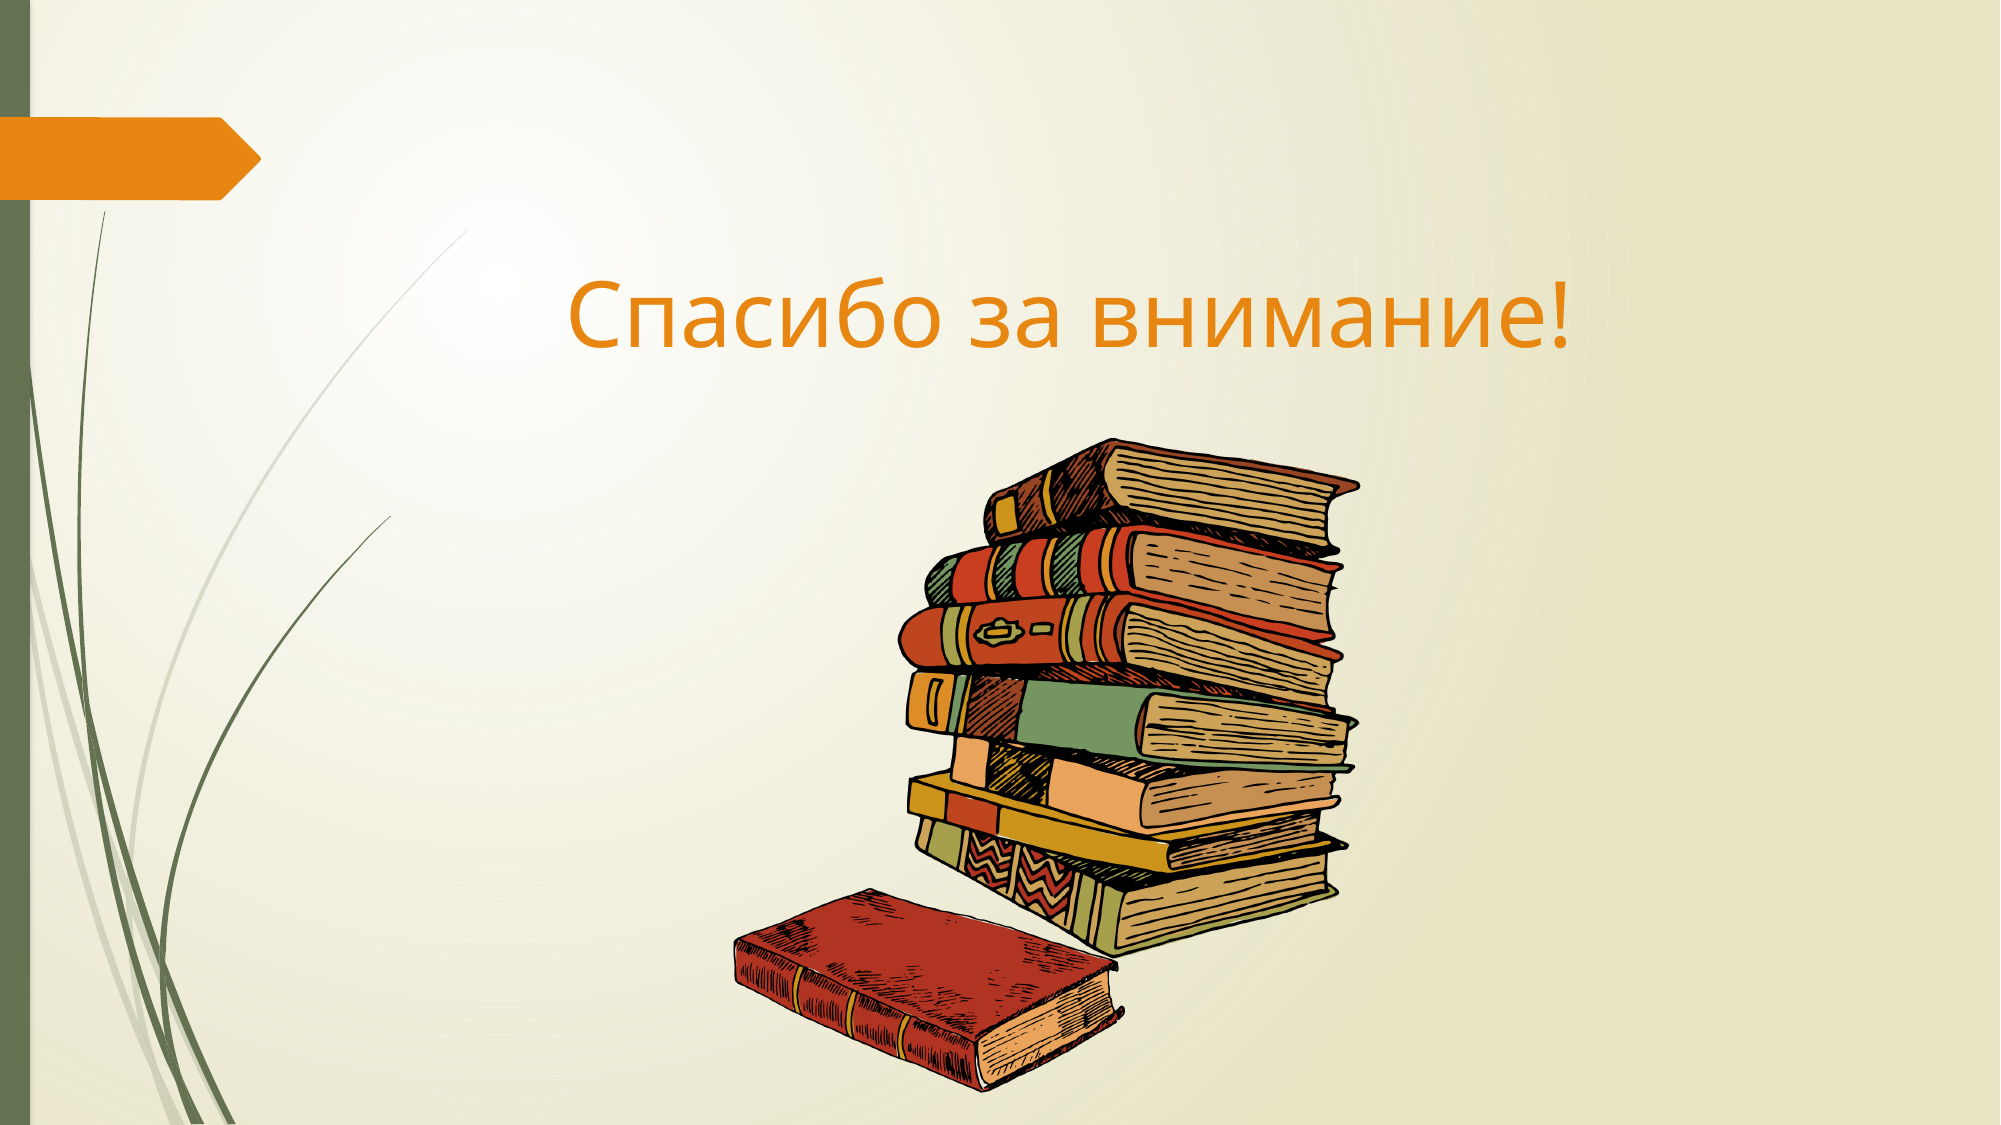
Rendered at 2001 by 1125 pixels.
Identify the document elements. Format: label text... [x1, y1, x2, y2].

title Спасибо за внимание! [338, 248, 1801, 459]
picture [706, 438, 1371, 1103]
